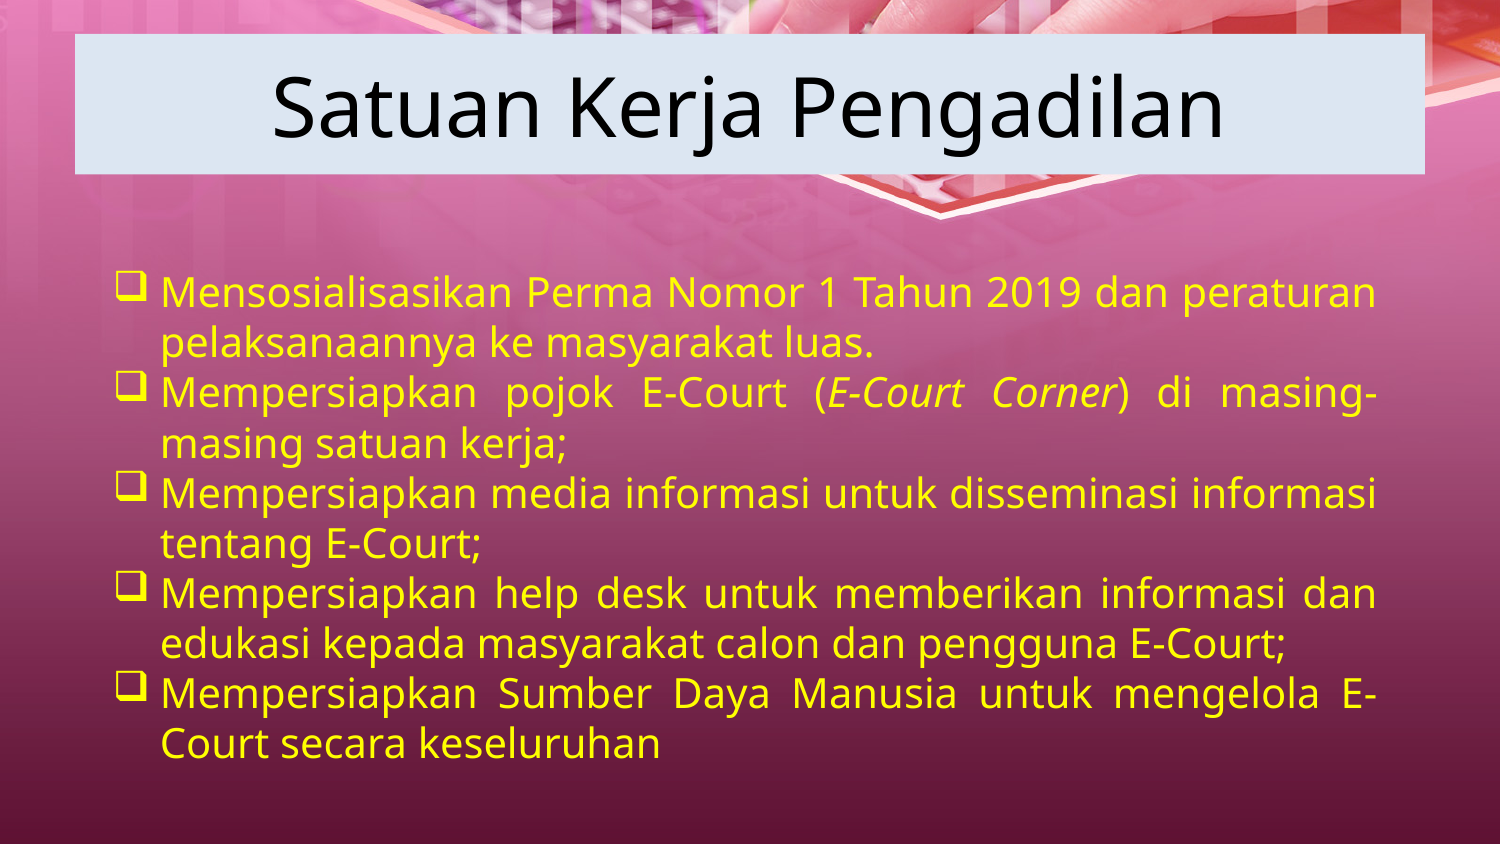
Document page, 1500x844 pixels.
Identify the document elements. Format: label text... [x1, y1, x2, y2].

text_box Mensosialisasikan Perma Nomor 1 Tahun 2019 dan peraturan pelaksanaannya ke masyarakat luas. Mempersiapkan pojok E-Court (E-Court Corner) di masing-masing satuan kerja; Mempersiapkan media informasi untuk disseminasi informasi tentang E-Court; Mempersiapkan help desk untuk memberikan informasi dan edukasi kepada masyarakat calon dan pengguna E-Court; Mempersiapkan Sumber Daya Manusia untuk mengelola E-Court secara keseluruhan [98, 258, 1393, 774]
picture [0, 0, 1500, 844]
title Satuan Kerja Pengadilan [75, 33, 1425, 175]
